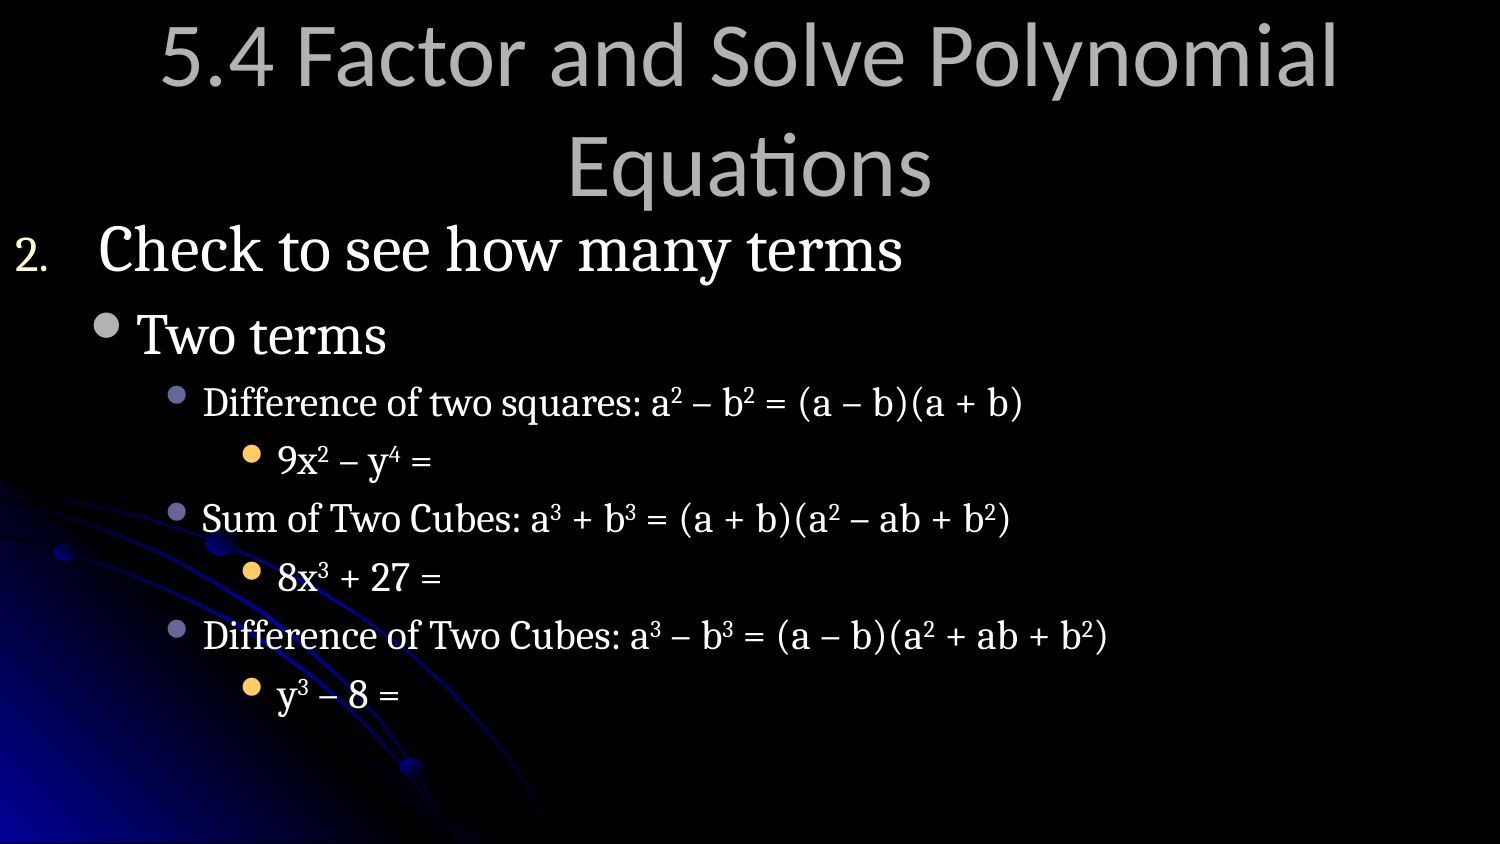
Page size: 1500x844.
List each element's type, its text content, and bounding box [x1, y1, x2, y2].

list Check to see how many terms Two terms Difference of two squares: a2 – b2 = (a – b)(a + b) 9x2 – y4 = Sum of Two Cubes: a3 + b3 = (a + b)(a2 – ab + b2) 8x3 + 27 = Difference of Two Cubes: a3 – b3 = (a – b)(a2 + ab + b2) y3 – 8 = [0, 196, 1500, 755]
title 5.4 Factor and Solve Polynomial Equations [0, 33, 1500, 175]
